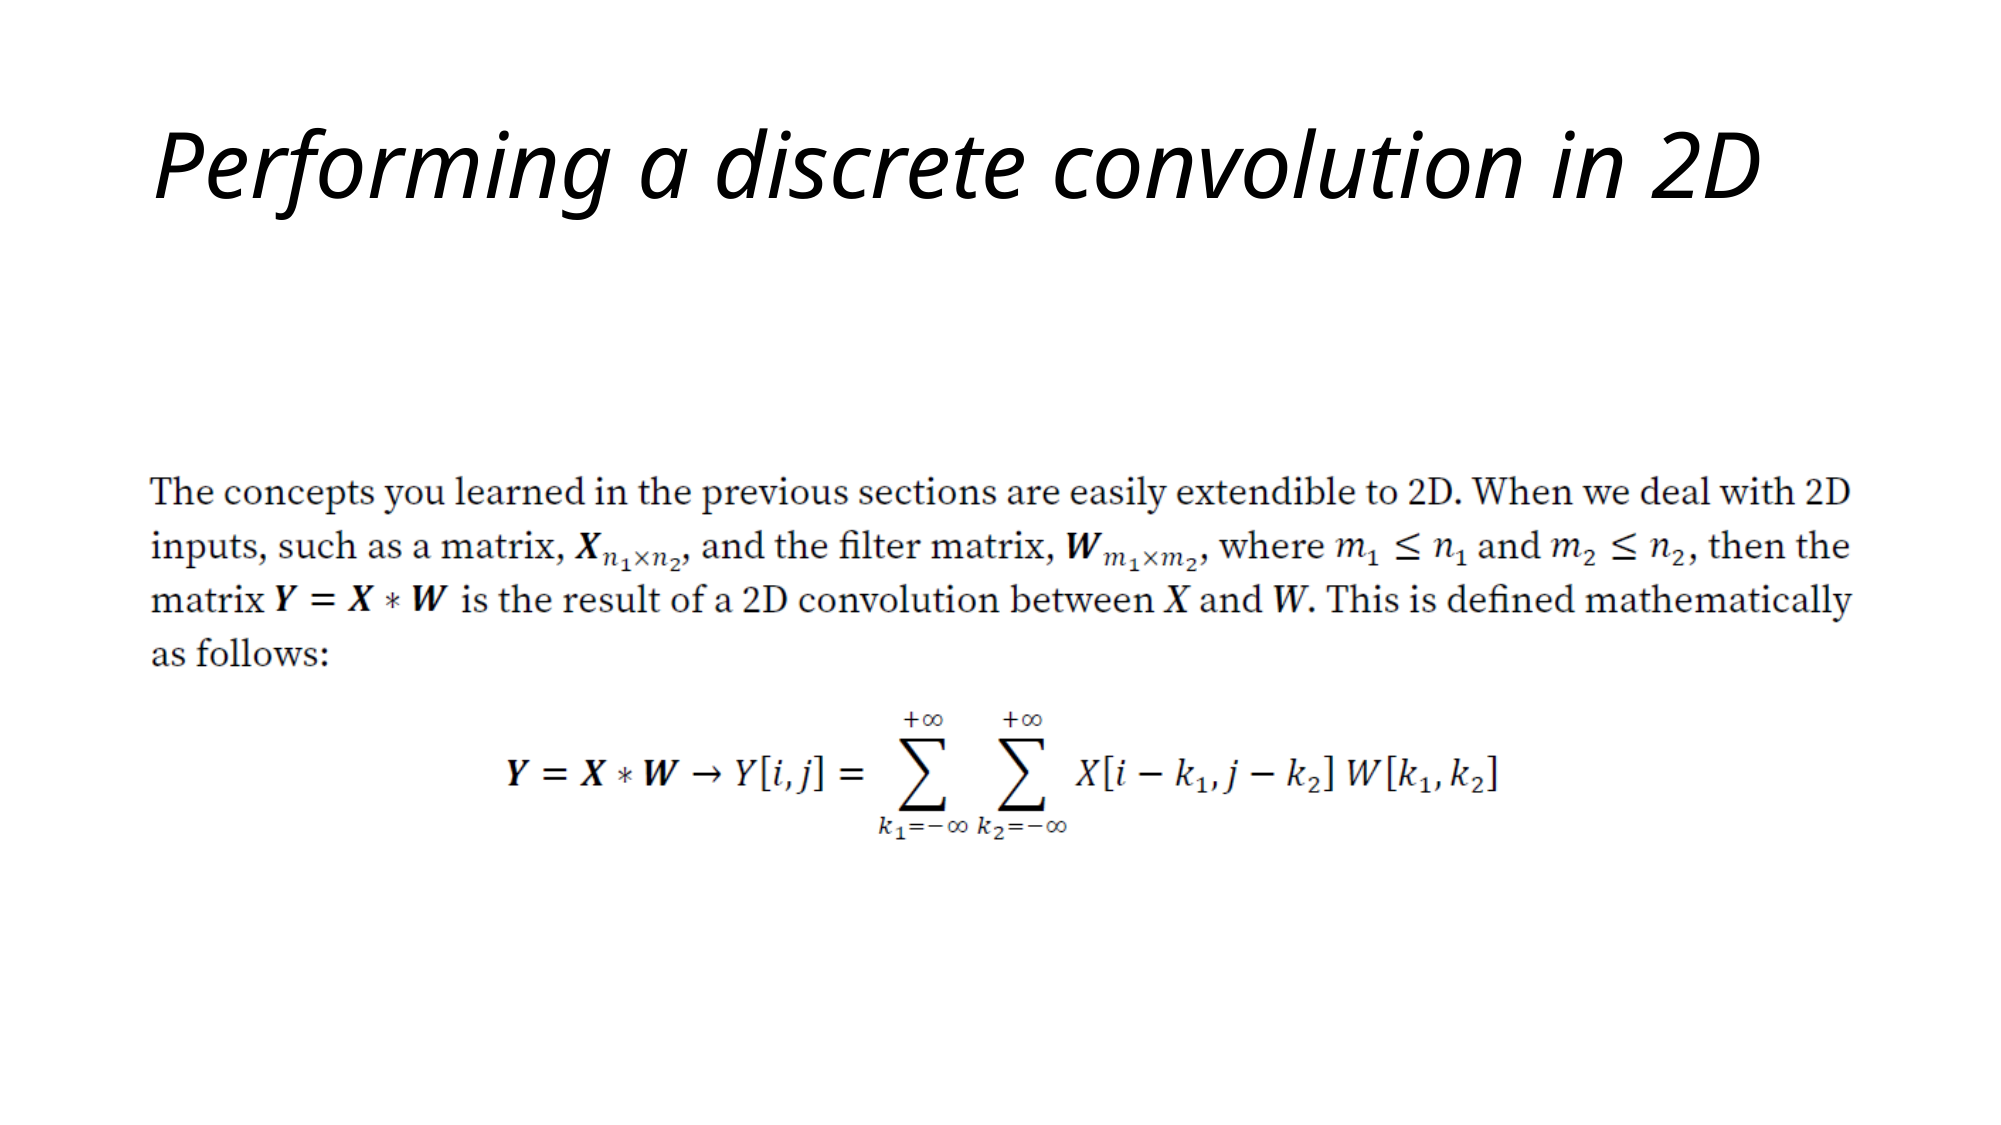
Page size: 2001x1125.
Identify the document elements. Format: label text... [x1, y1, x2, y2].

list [137, 462, 1863, 851]
title Performing a discrete convolution in 2D [137, 59, 1863, 278]
